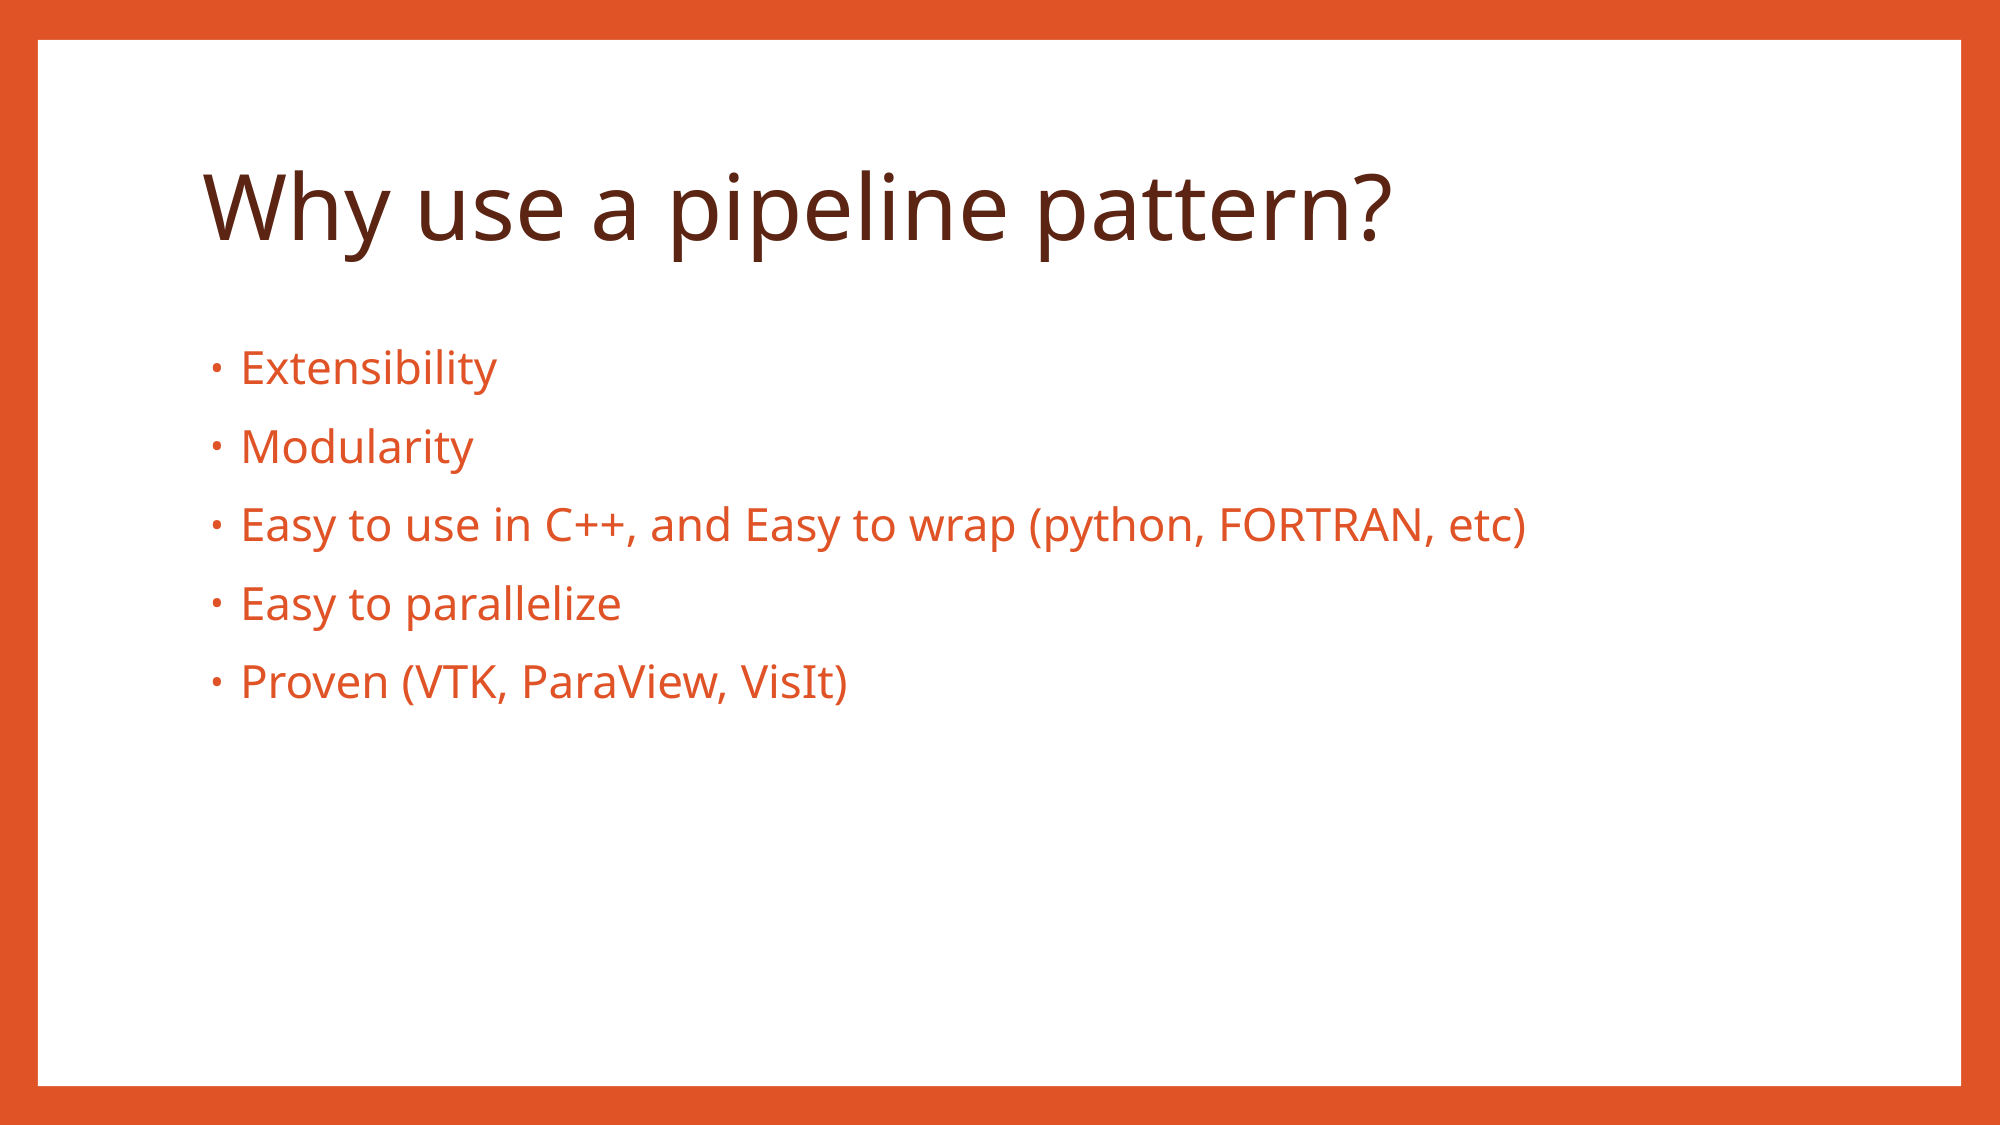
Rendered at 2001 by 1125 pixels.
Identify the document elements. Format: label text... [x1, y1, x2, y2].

list Extensibility Modularity Easy to use in C++, and Easy to wrap (python, FORTRAN, etc) Easy to parallelize Proven (VTK, ParaView, VisIt) [187, 337, 1808, 1000]
title Why use a pipeline pattern? [187, 99, 1808, 323]
